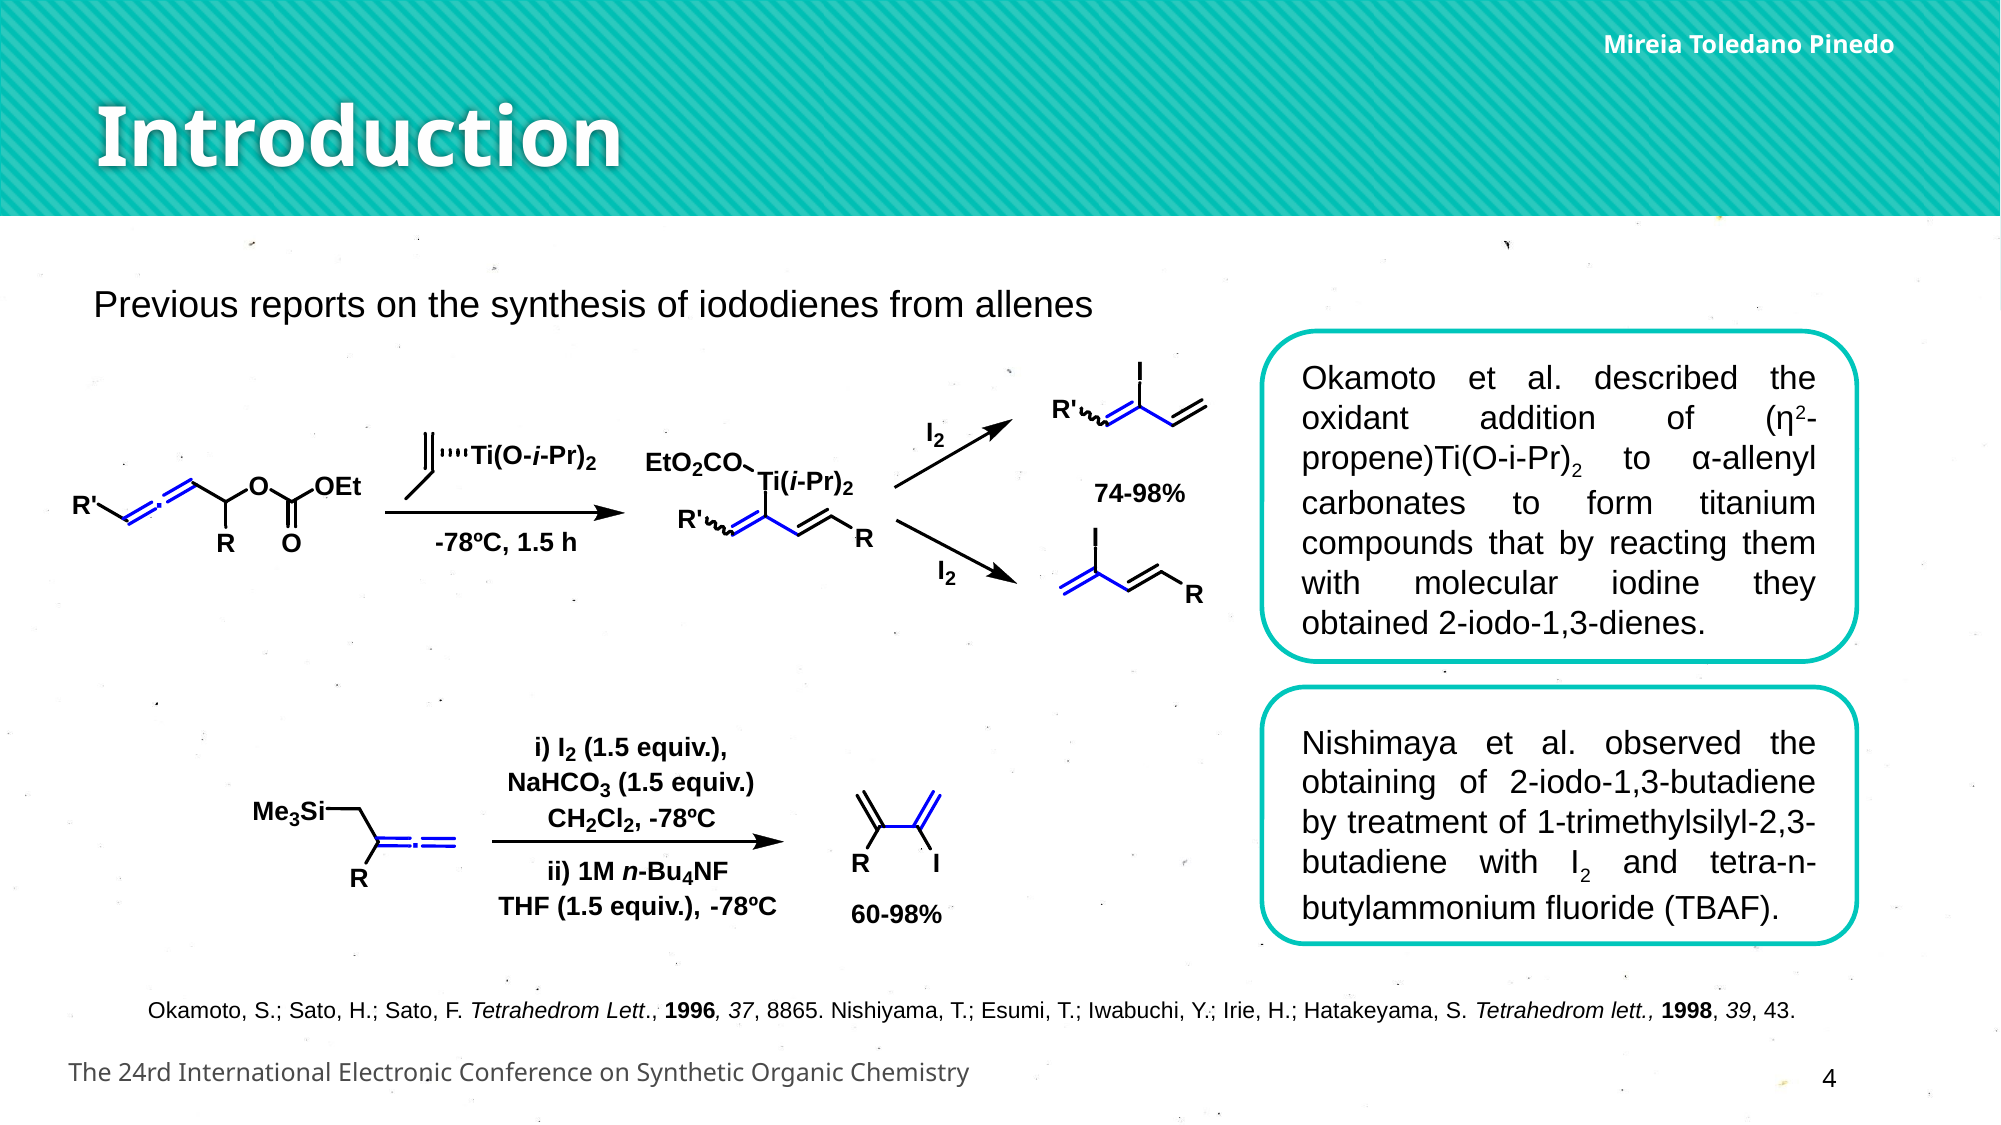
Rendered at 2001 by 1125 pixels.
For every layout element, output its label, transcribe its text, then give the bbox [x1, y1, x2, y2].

text_box Mireia Toledano Pinedo [1588, 20, 1992, 66]
title Introduction [81, 31, 643, 191]
picture [0, 215, 2000, 1125]
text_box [66, 350, 1212, 934]
